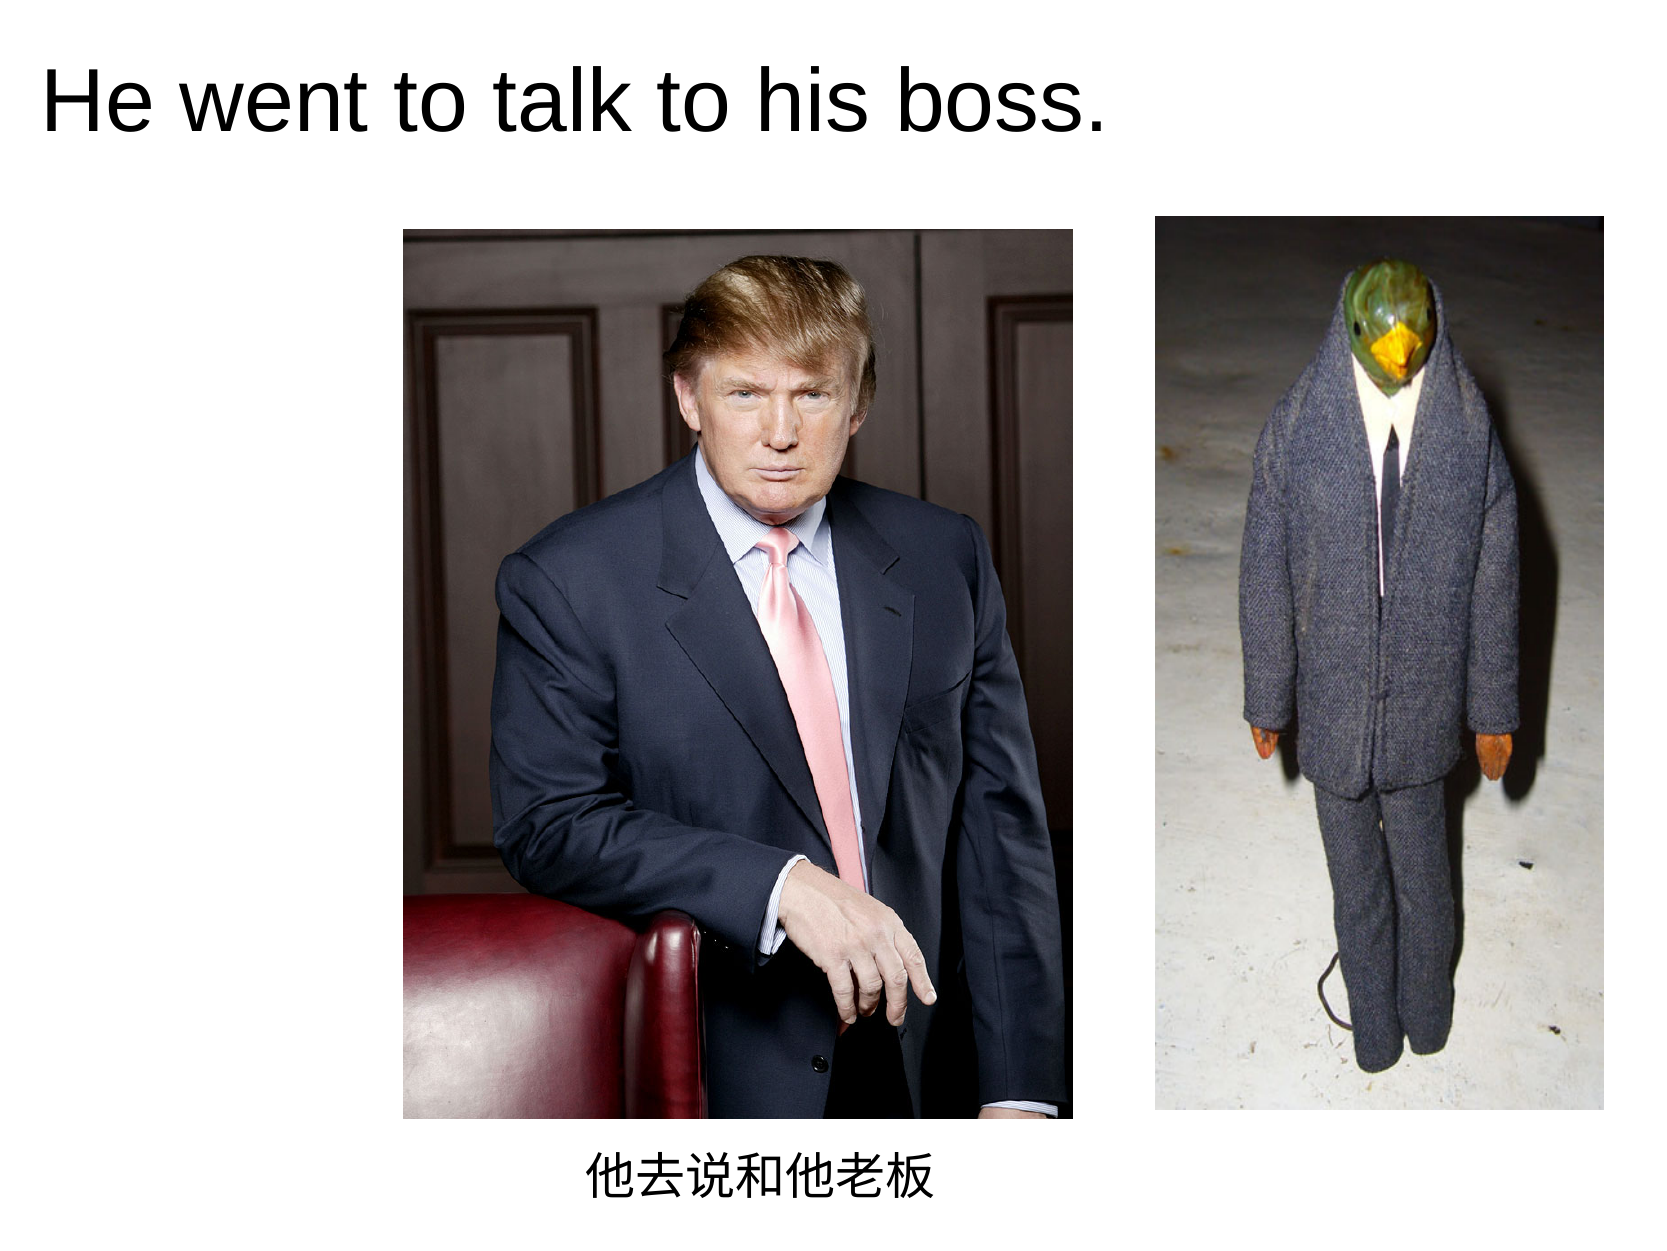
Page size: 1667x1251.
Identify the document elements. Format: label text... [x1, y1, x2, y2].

picture [403, 228, 1073, 1120]
text_box 他去说和他老板 [570, 1137, 959, 1213]
picture [1155, 216, 1604, 1111]
title He went to talk to his boss. [40, 49, 1627, 201]
